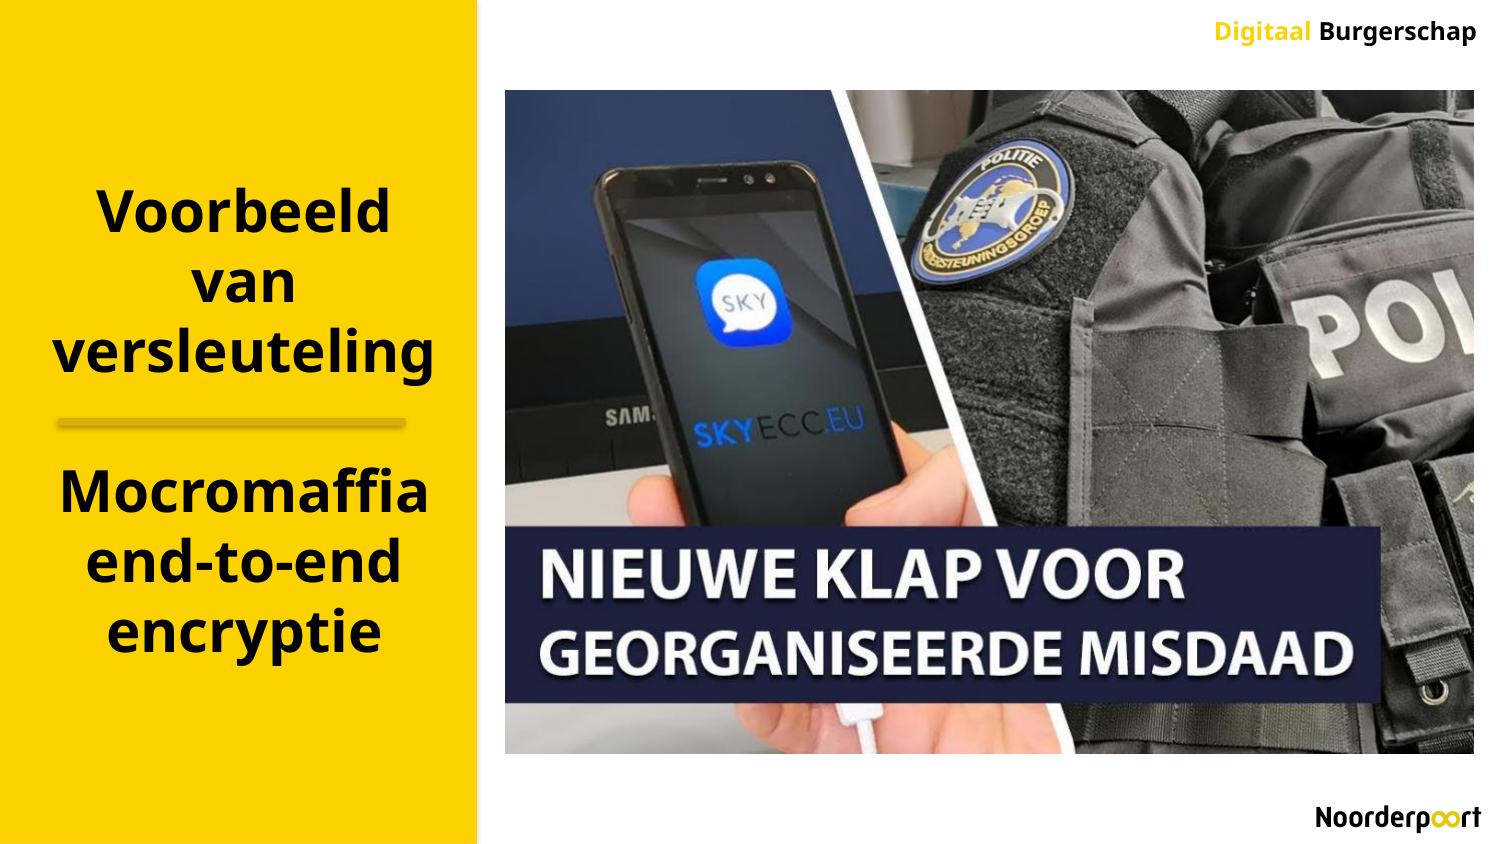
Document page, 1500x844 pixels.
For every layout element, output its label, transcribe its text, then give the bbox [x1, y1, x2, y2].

text_box [0, 0, 478, 844]
picture [1315, 804, 1482, 835]
text_box Digitaal Burgerschap [1199, 8, 1500, 54]
text_box Voorbeeld van versleuteling Mocromaffia end-to-end encryptie [24, 166, 465, 672]
text_box [58, 417, 406, 426]
picture [505, 89, 1474, 754]
